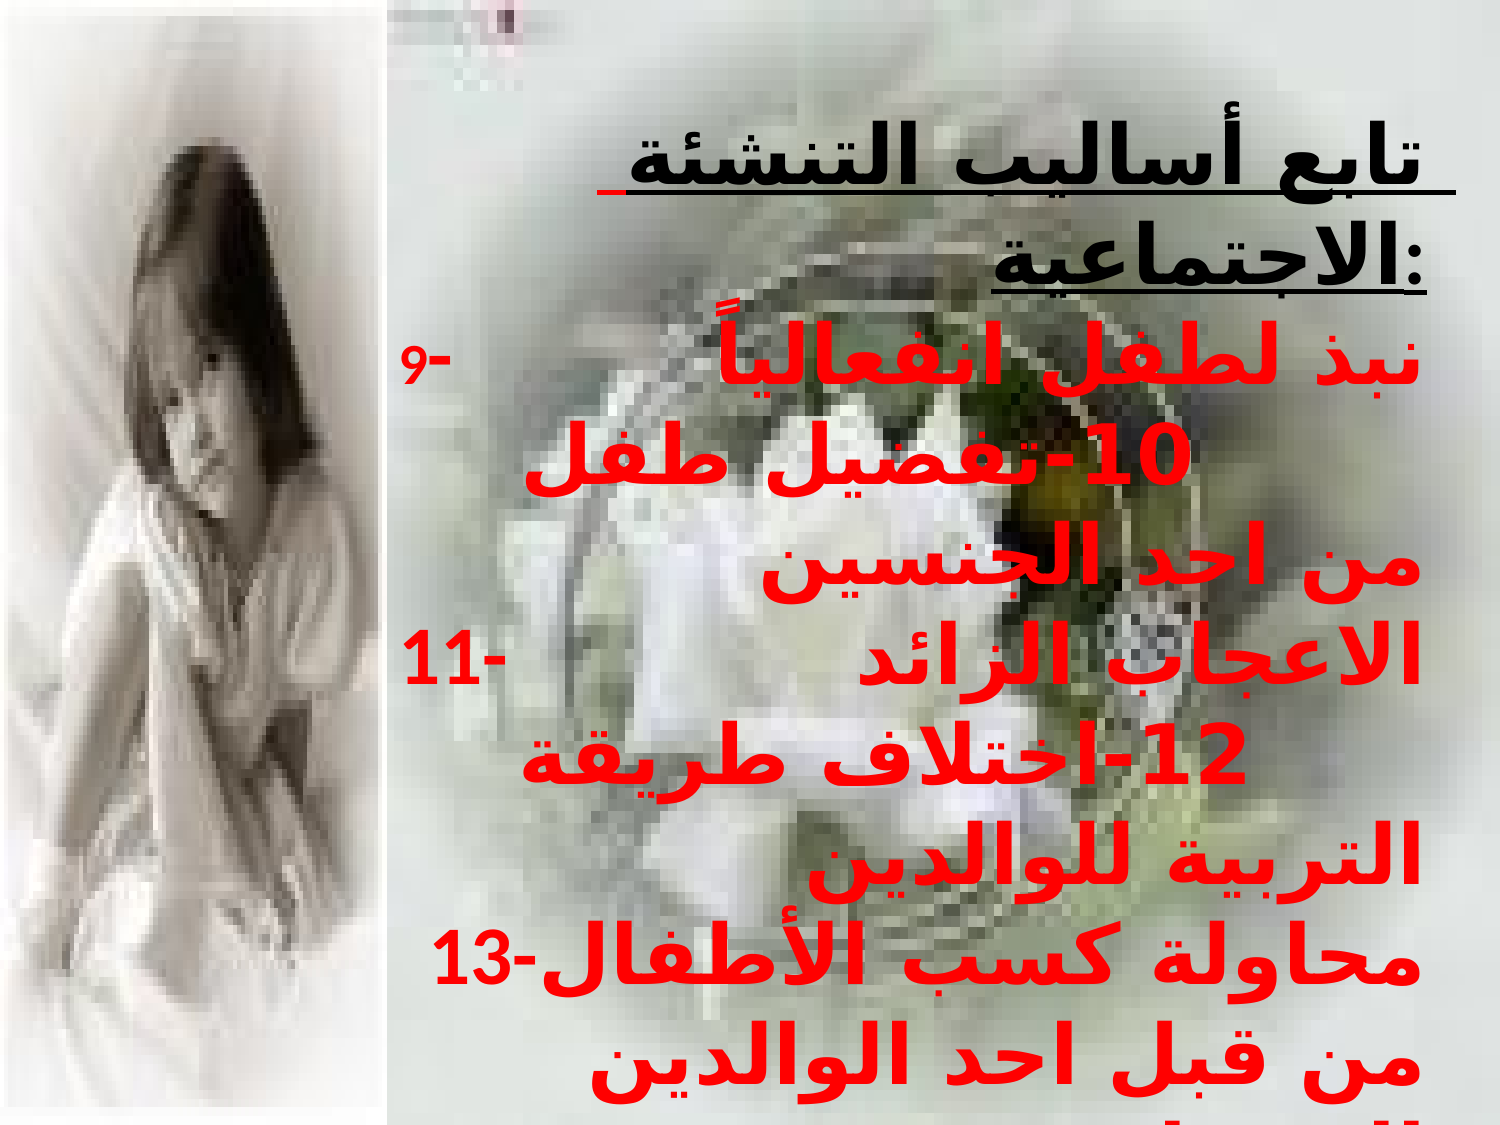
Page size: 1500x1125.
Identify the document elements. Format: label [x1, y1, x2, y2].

list [388, 0, 1500, 1125]
picture [0, 0, 387, 1125]
